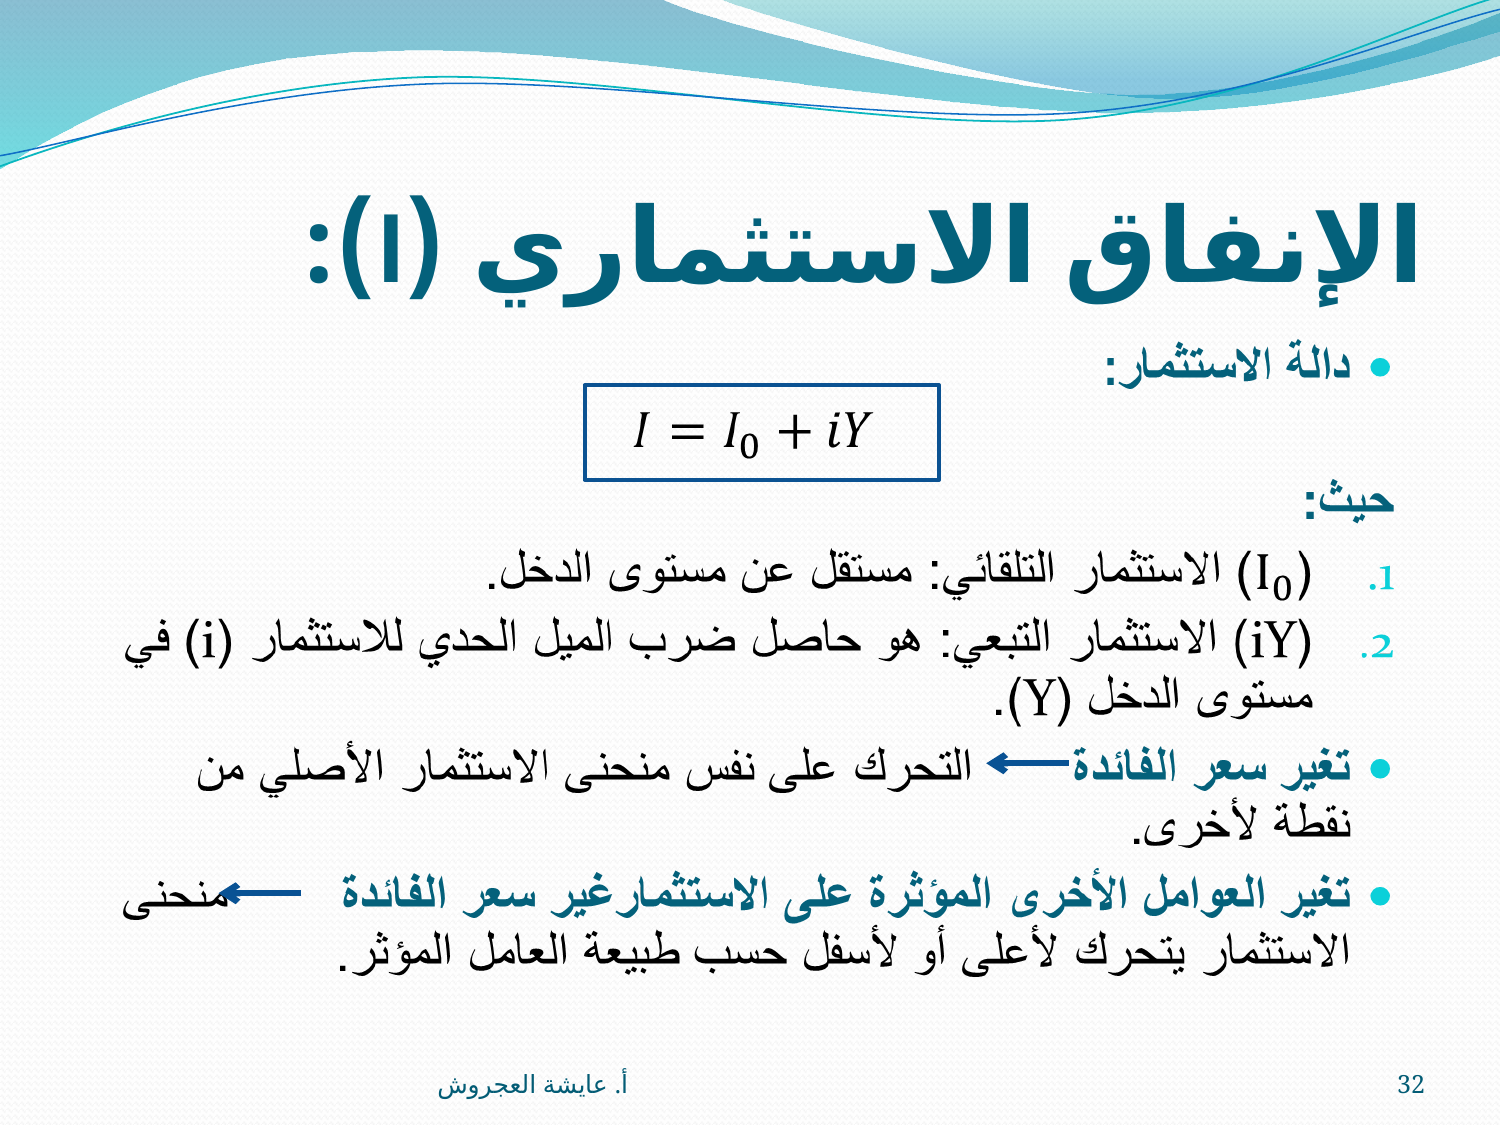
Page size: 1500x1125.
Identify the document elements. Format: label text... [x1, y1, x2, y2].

list [75, 317, 1425, 1038]
title الإنفاق الاستثماري (I): [75, 115, 1425, 303]
slide_number 32 [1299, 1042, 1425, 1103]
text_box [583, 383, 941, 482]
footer أ. عايشة العجروش [437, 1042, 988, 1103]
